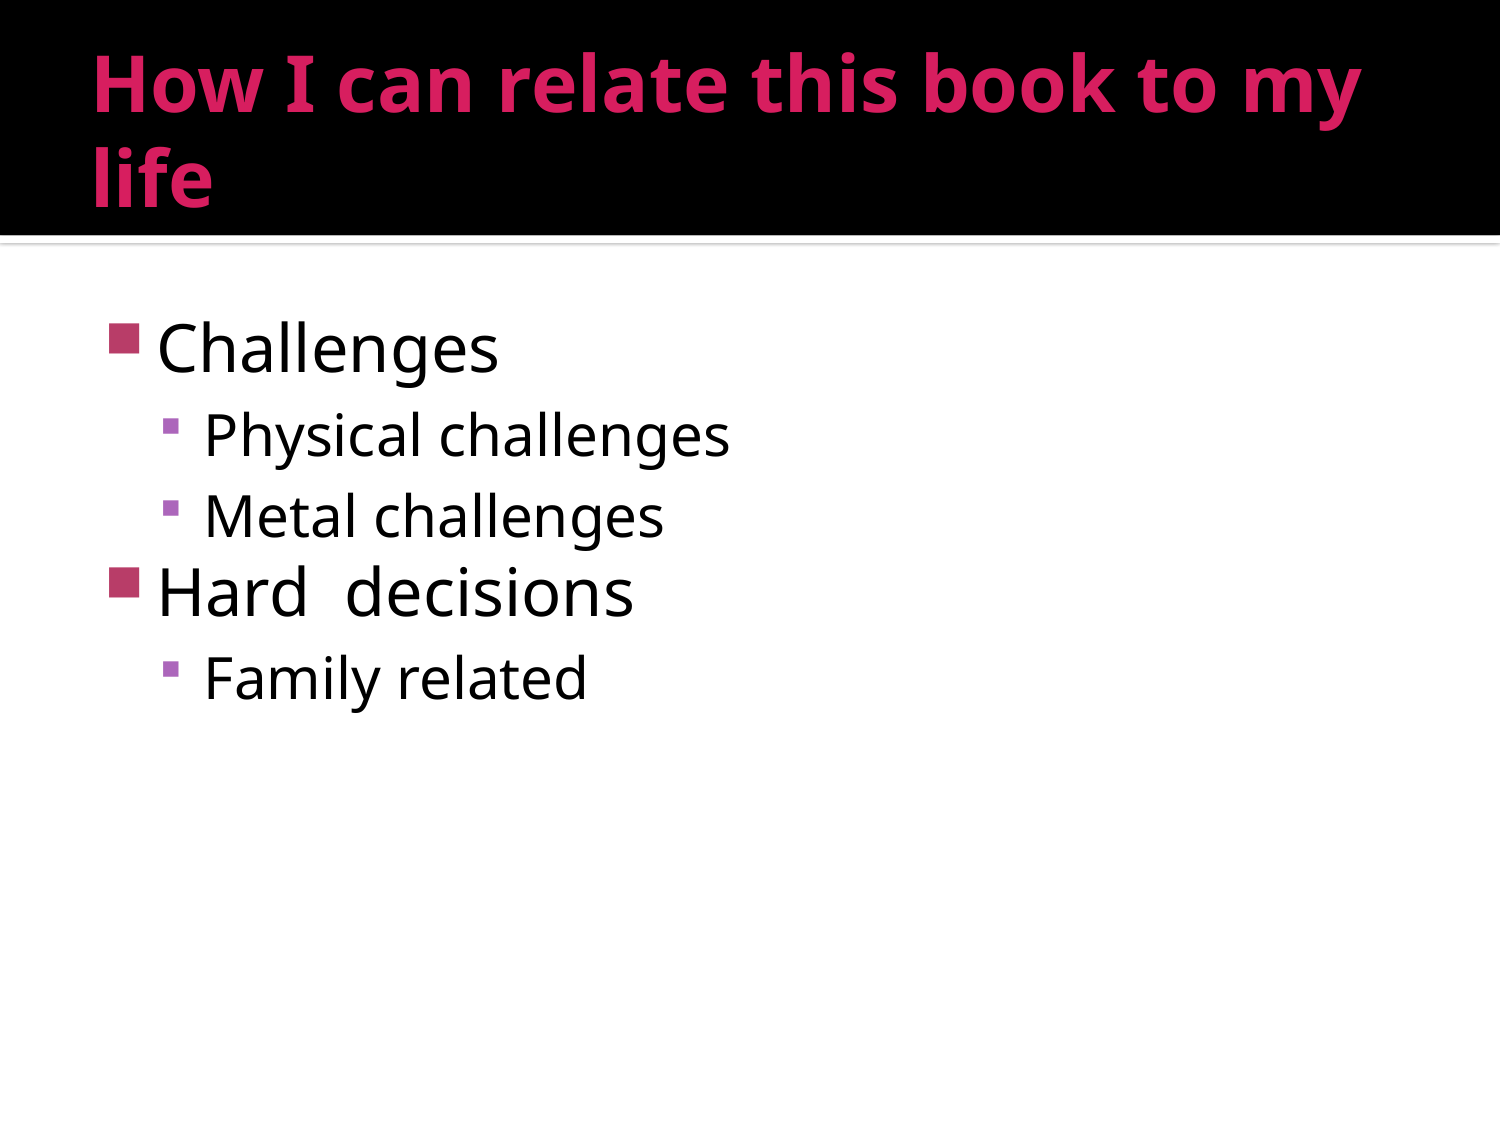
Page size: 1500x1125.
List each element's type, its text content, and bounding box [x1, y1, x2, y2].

list Challenges Physical challenges Metal challenges Hard decisions Family related [75, 291, 1425, 1050]
title How I can relate this book to my life [75, 25, 1425, 231]
